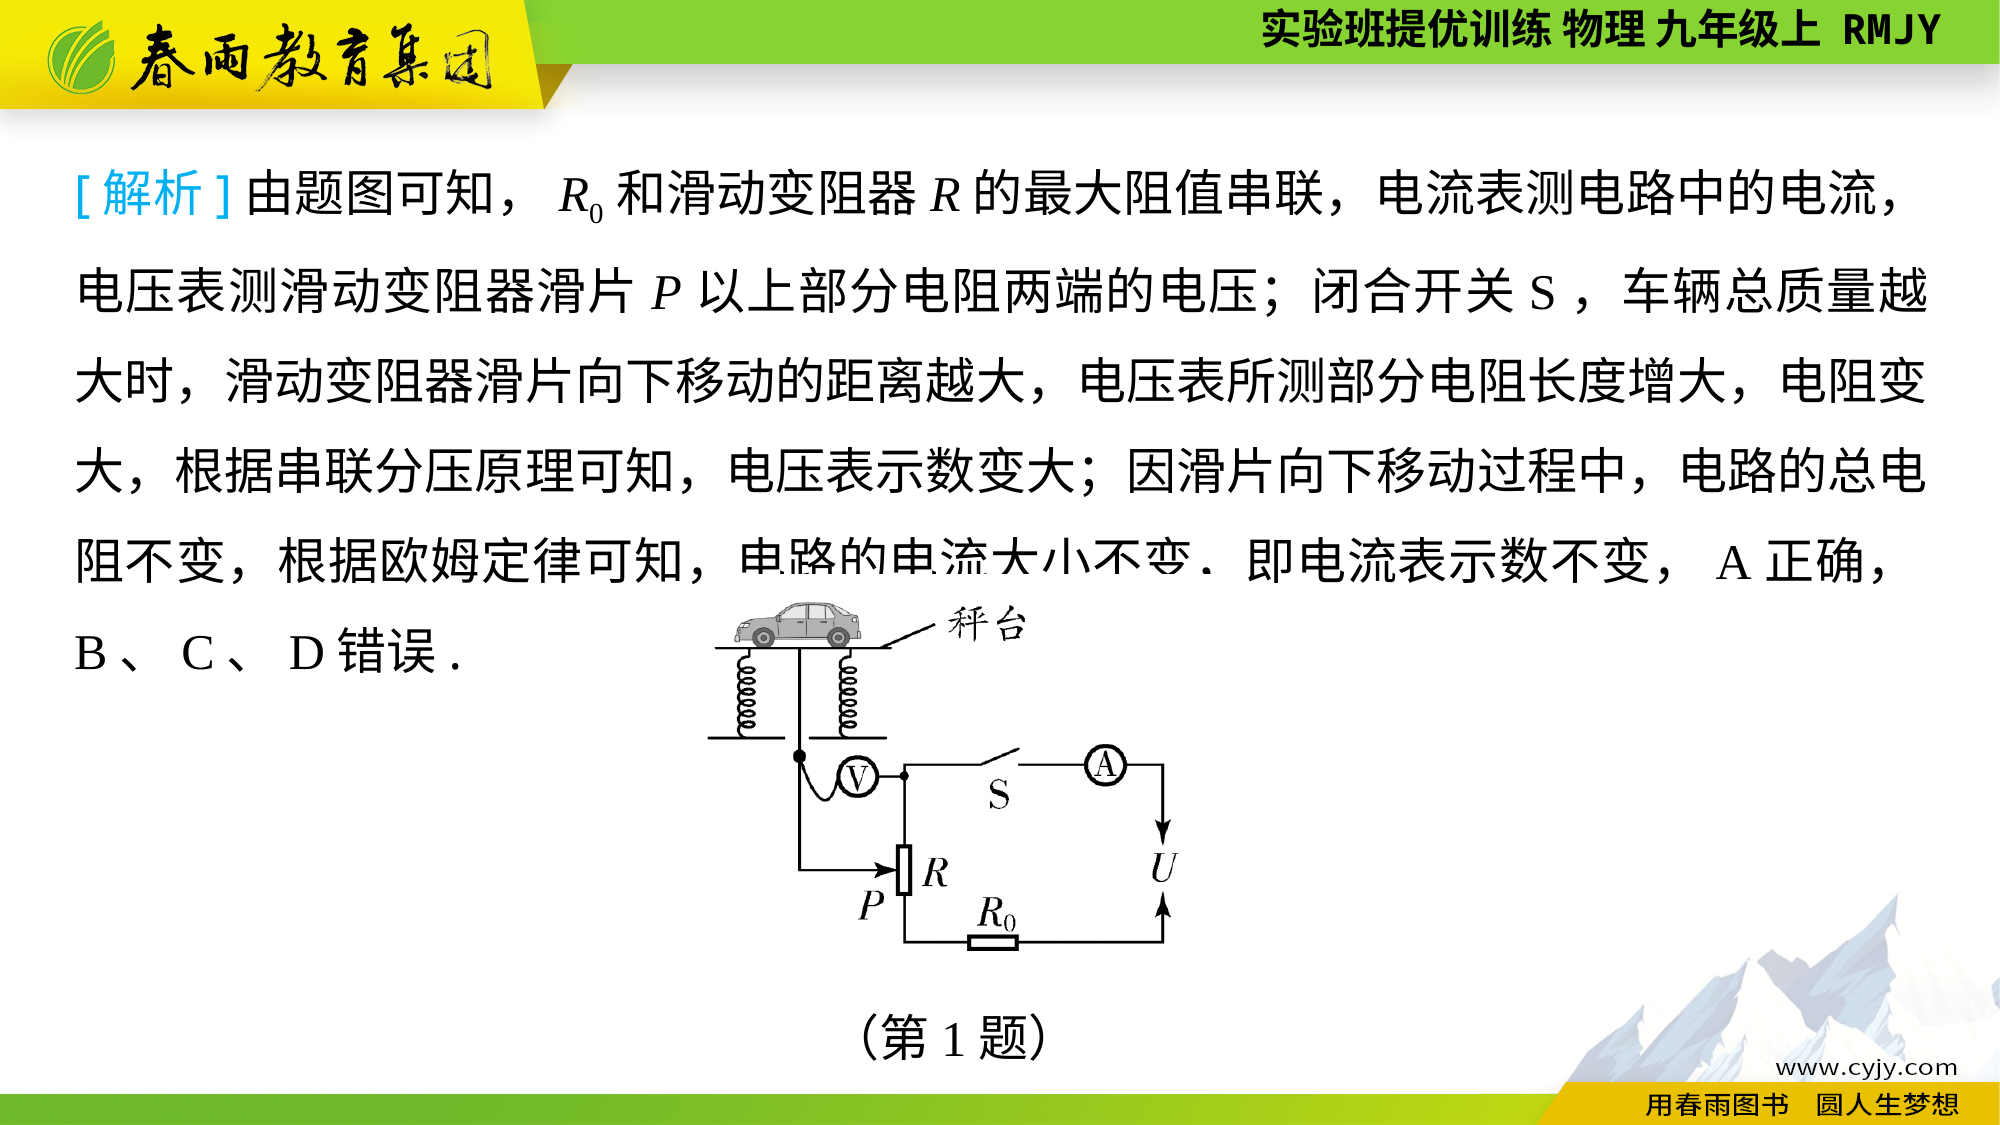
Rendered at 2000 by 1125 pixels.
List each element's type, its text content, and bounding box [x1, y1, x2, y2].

list [解析]由题图可知，R0和滑动变阻器R的最大阻值串联，电流表测电路中的电流，电压表测滑动变阻器滑片P以上部分电阻两端的电压；闭合开关S，车辆总质量越大时，滑动变阻器滑片向下移动的距离越大，电压表所测部分电阻长度增大，电阻变大，根据串联分压原理可知，电压表示数变大；因滑片向下移动过程中，电路的总电阻不变，根据欧姆定律可知，电路的电流大小不变，即电流表示数不变，A正确，B、C、D错误. [59, 119, 1944, 669]
text_box （第1题） [814, 968, 1093, 1074]
picture [0, 0, 2000, 1125]
